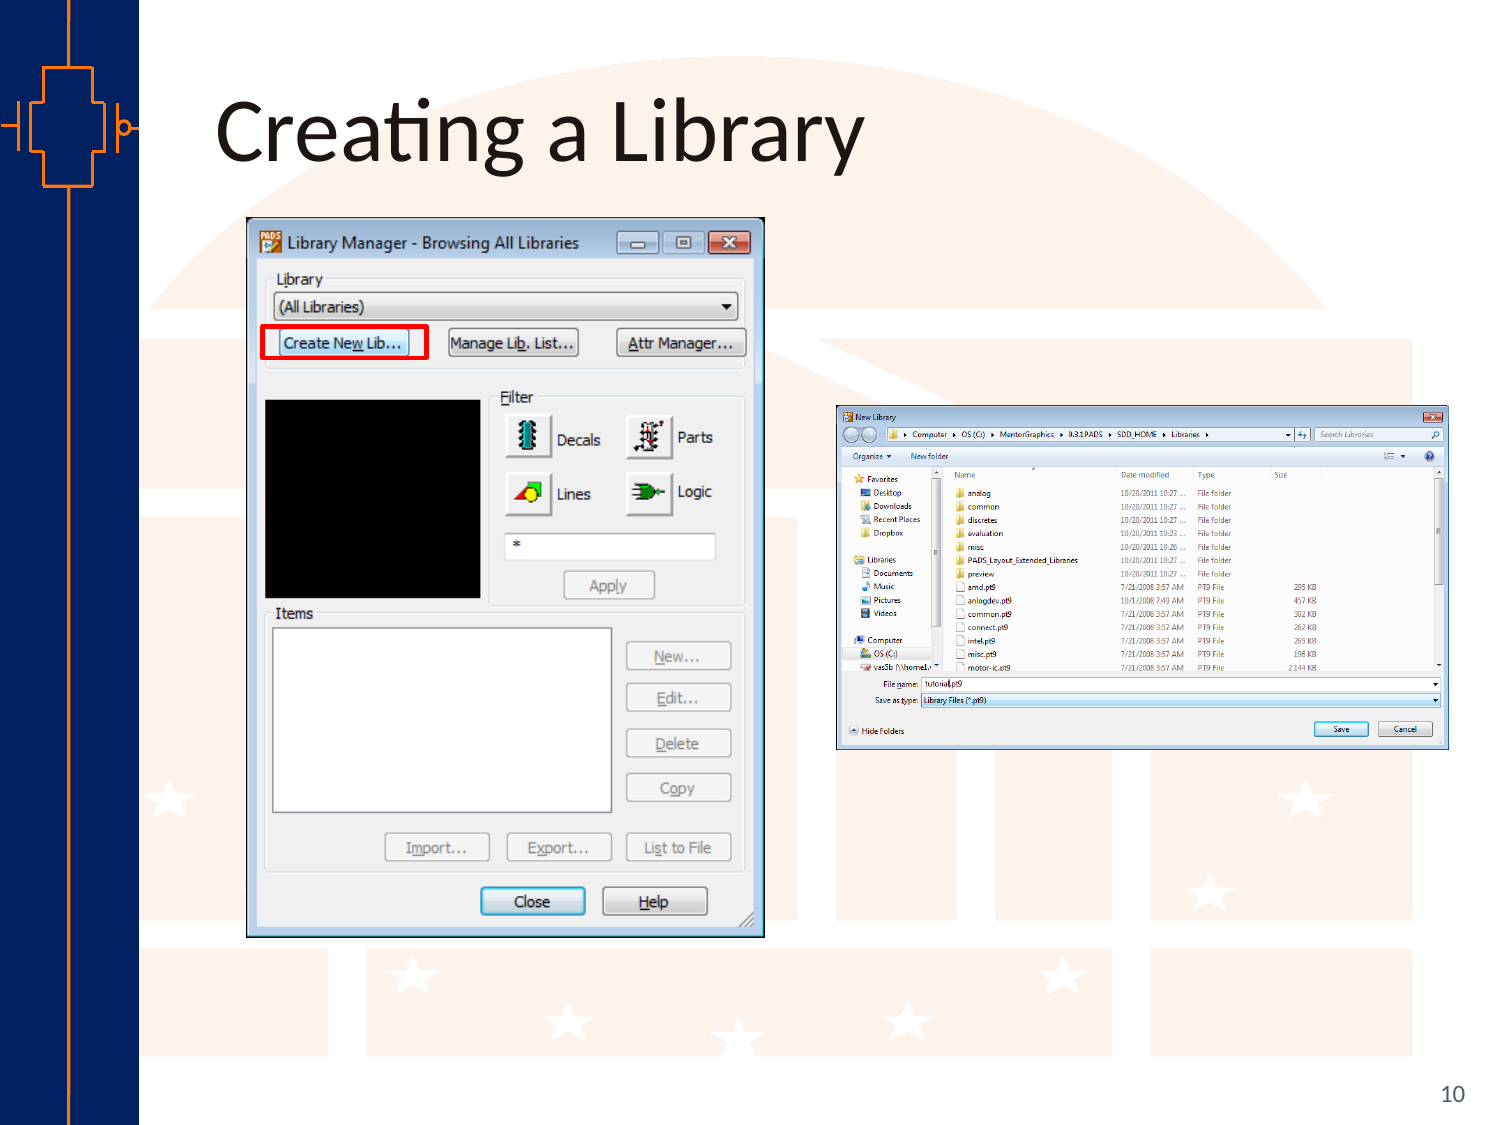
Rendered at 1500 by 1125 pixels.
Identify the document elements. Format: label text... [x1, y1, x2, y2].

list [836, 405, 1450, 750]
title Creating a Library [200, 0, 1388, 188]
slide_number 10 [1425, 1062, 1488, 1123]
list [246, 217, 765, 938]
